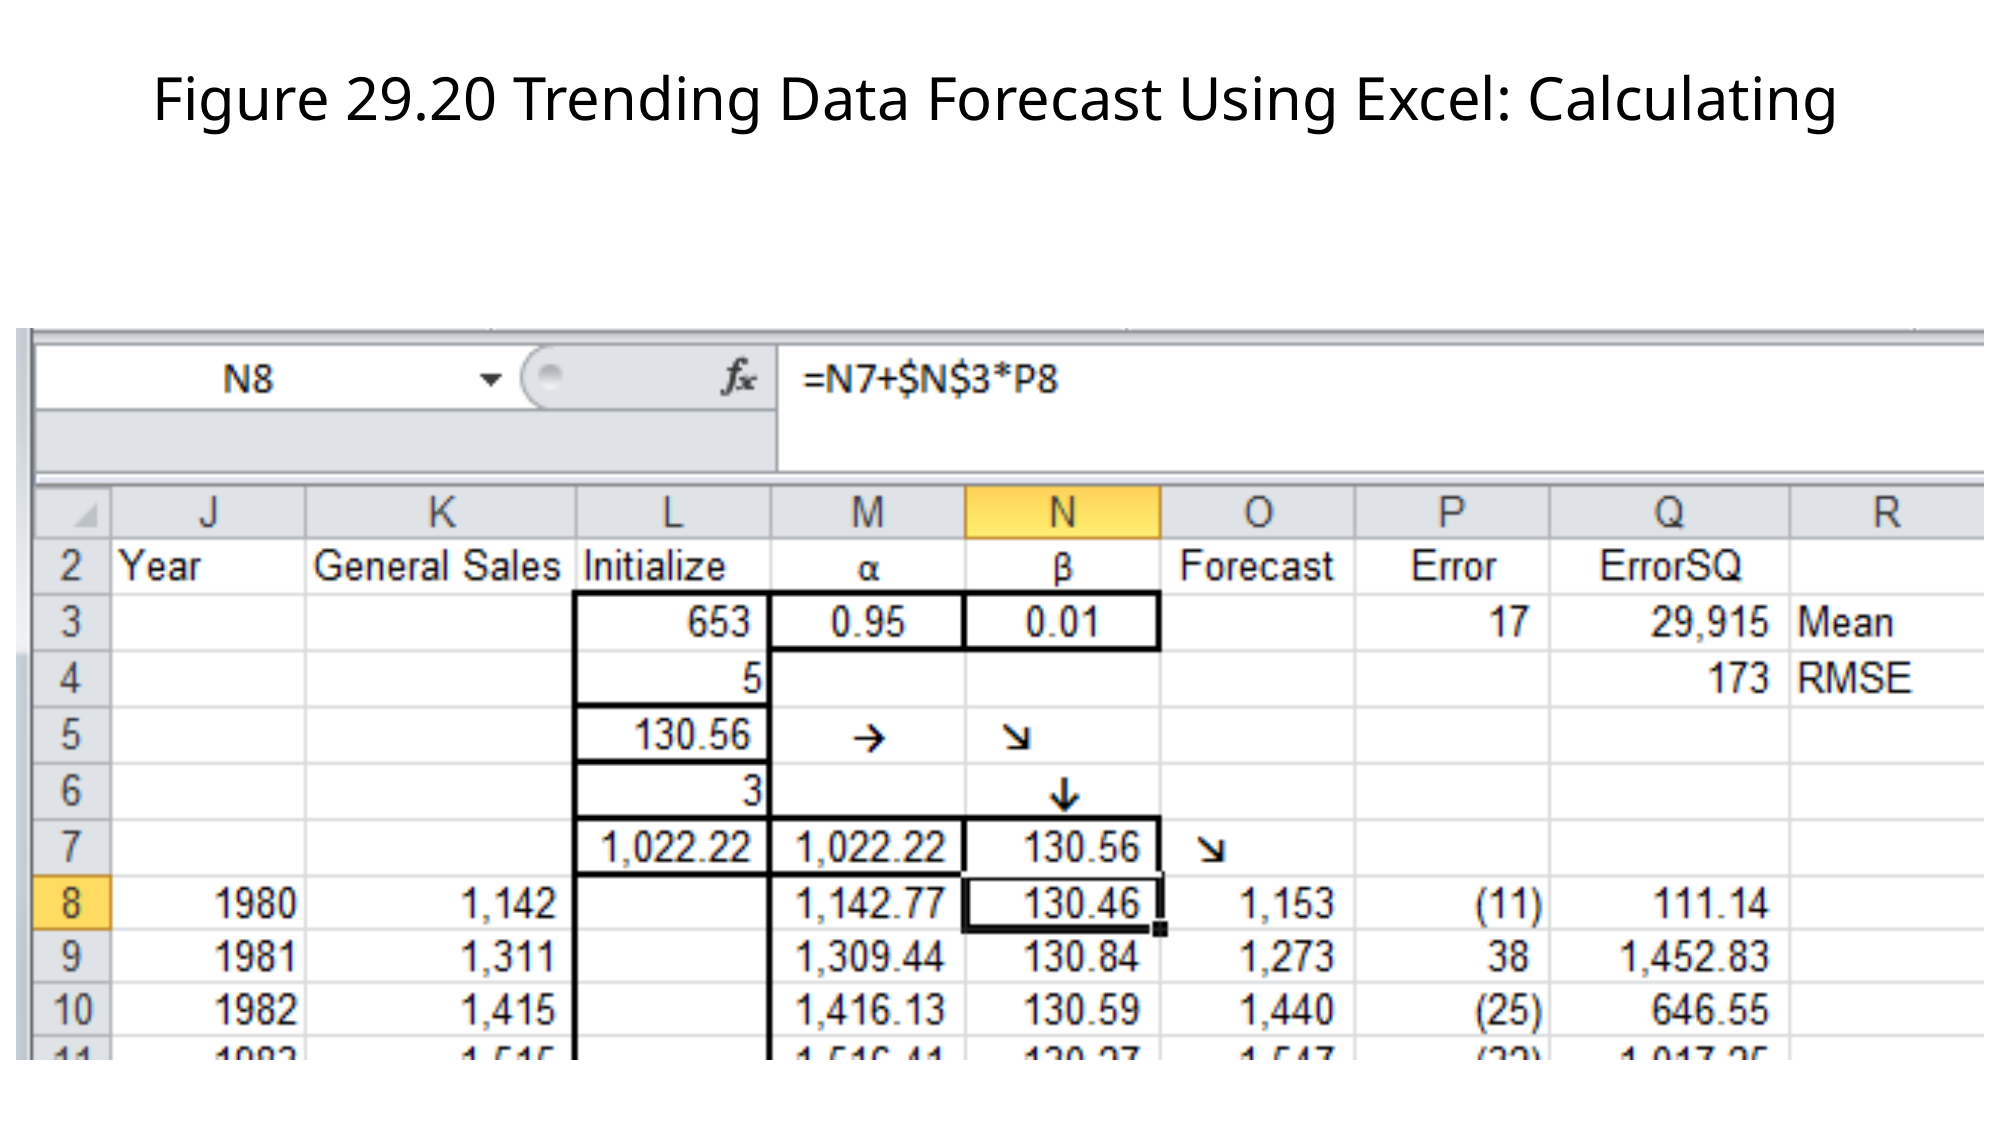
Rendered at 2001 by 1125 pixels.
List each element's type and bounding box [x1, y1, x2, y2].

list [16, 328, 1983, 1060]
